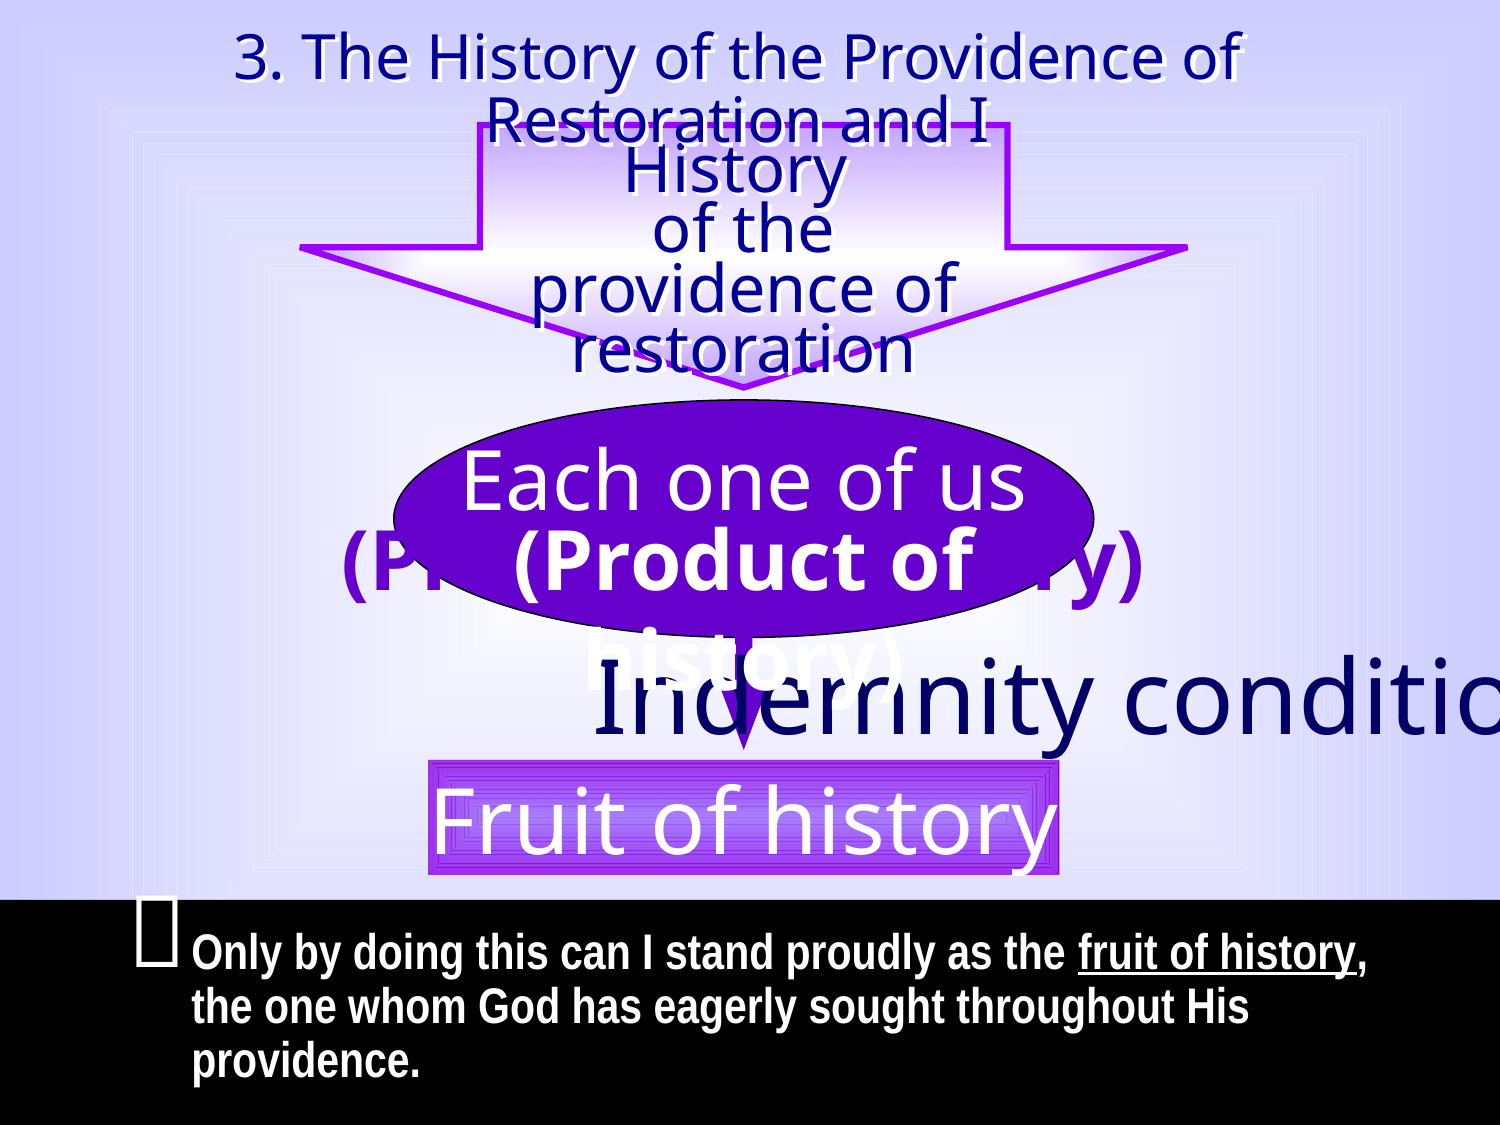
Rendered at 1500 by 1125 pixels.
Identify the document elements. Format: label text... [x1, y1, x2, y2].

text_box History of the providence of restoration [484, 167, 1003, 392]
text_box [112, 912, 1388, 1096]
text_box 3. The History of the Providence of Restoration and I [62, 21, 1413, 164]
text_box Each one of us (Product of history) [393, 399, 1094, 598]
text_box [299, 167, 484, 306]
text_box Fruit of history [428, 759, 1060, 875]
text_box [730, 715, 757, 750]
text_box [0, 899, 1500, 1125]
text_box (Product of history) [481, 499, 1007, 715]
text_box Indemnity conditions [774, 634, 1450, 750]
text_box [1007, 167, 1188, 305]
